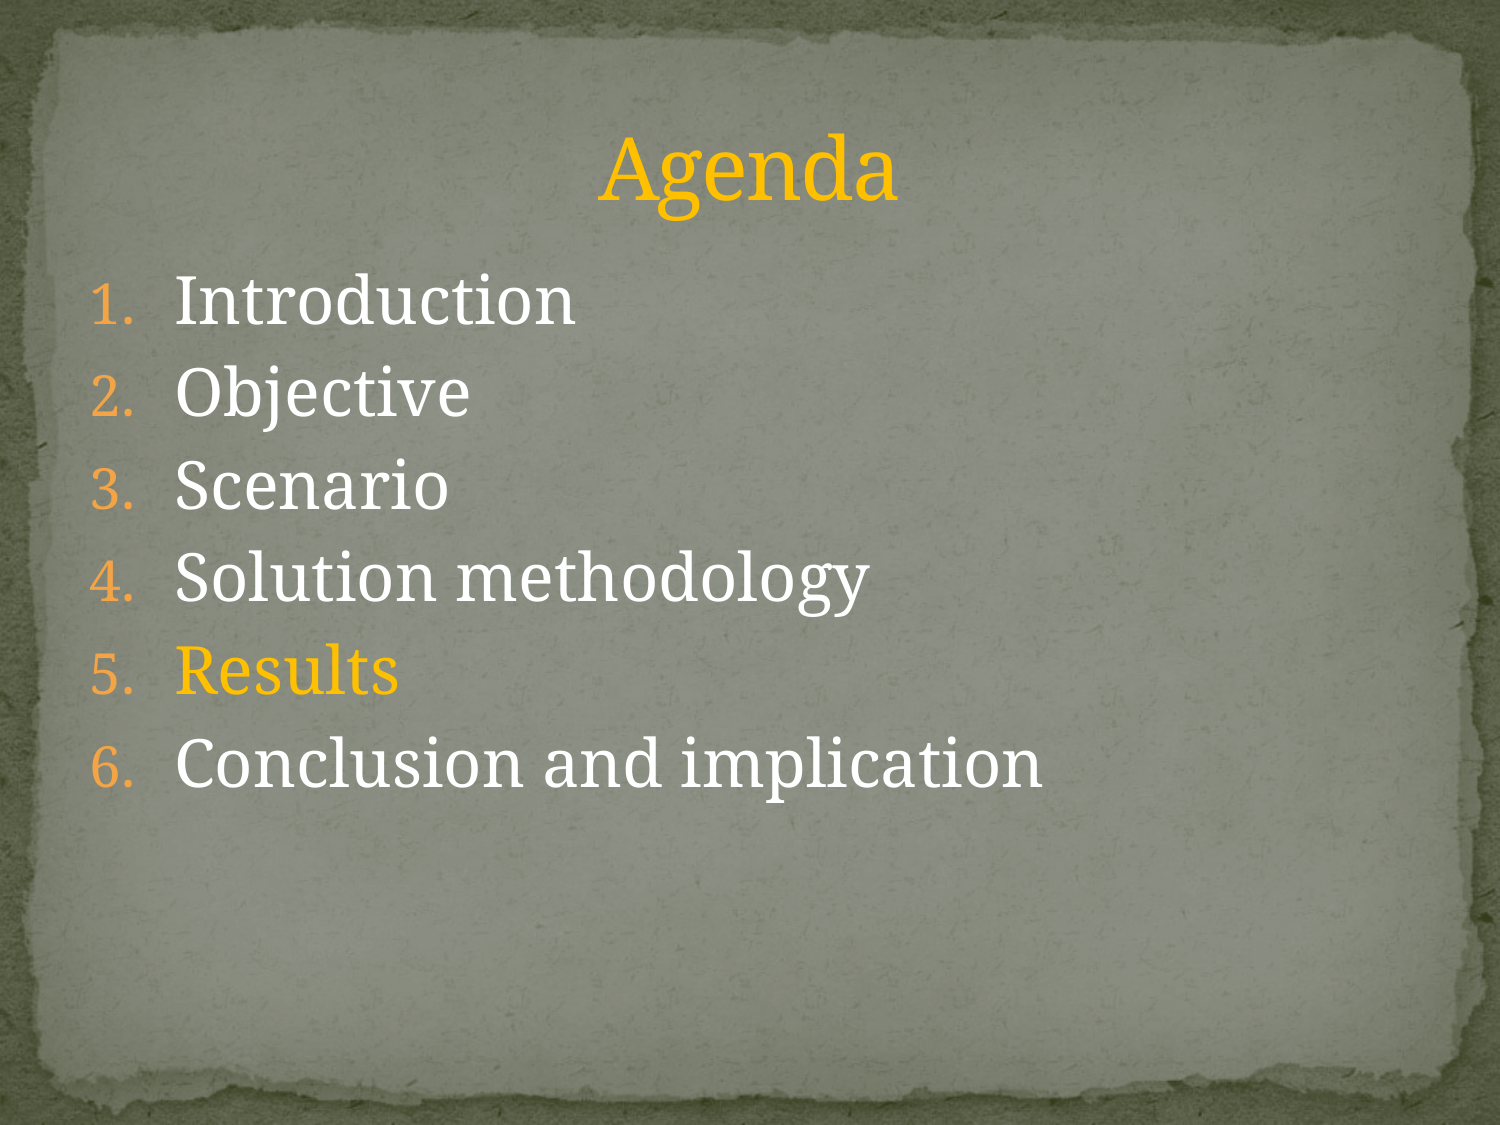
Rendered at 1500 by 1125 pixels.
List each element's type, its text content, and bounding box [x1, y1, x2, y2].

title Agenda [74, 24, 1425, 225]
list Introduction Objective Scenario Solution methodology Results Conclusion and implication [75, 249, 1425, 1000]
